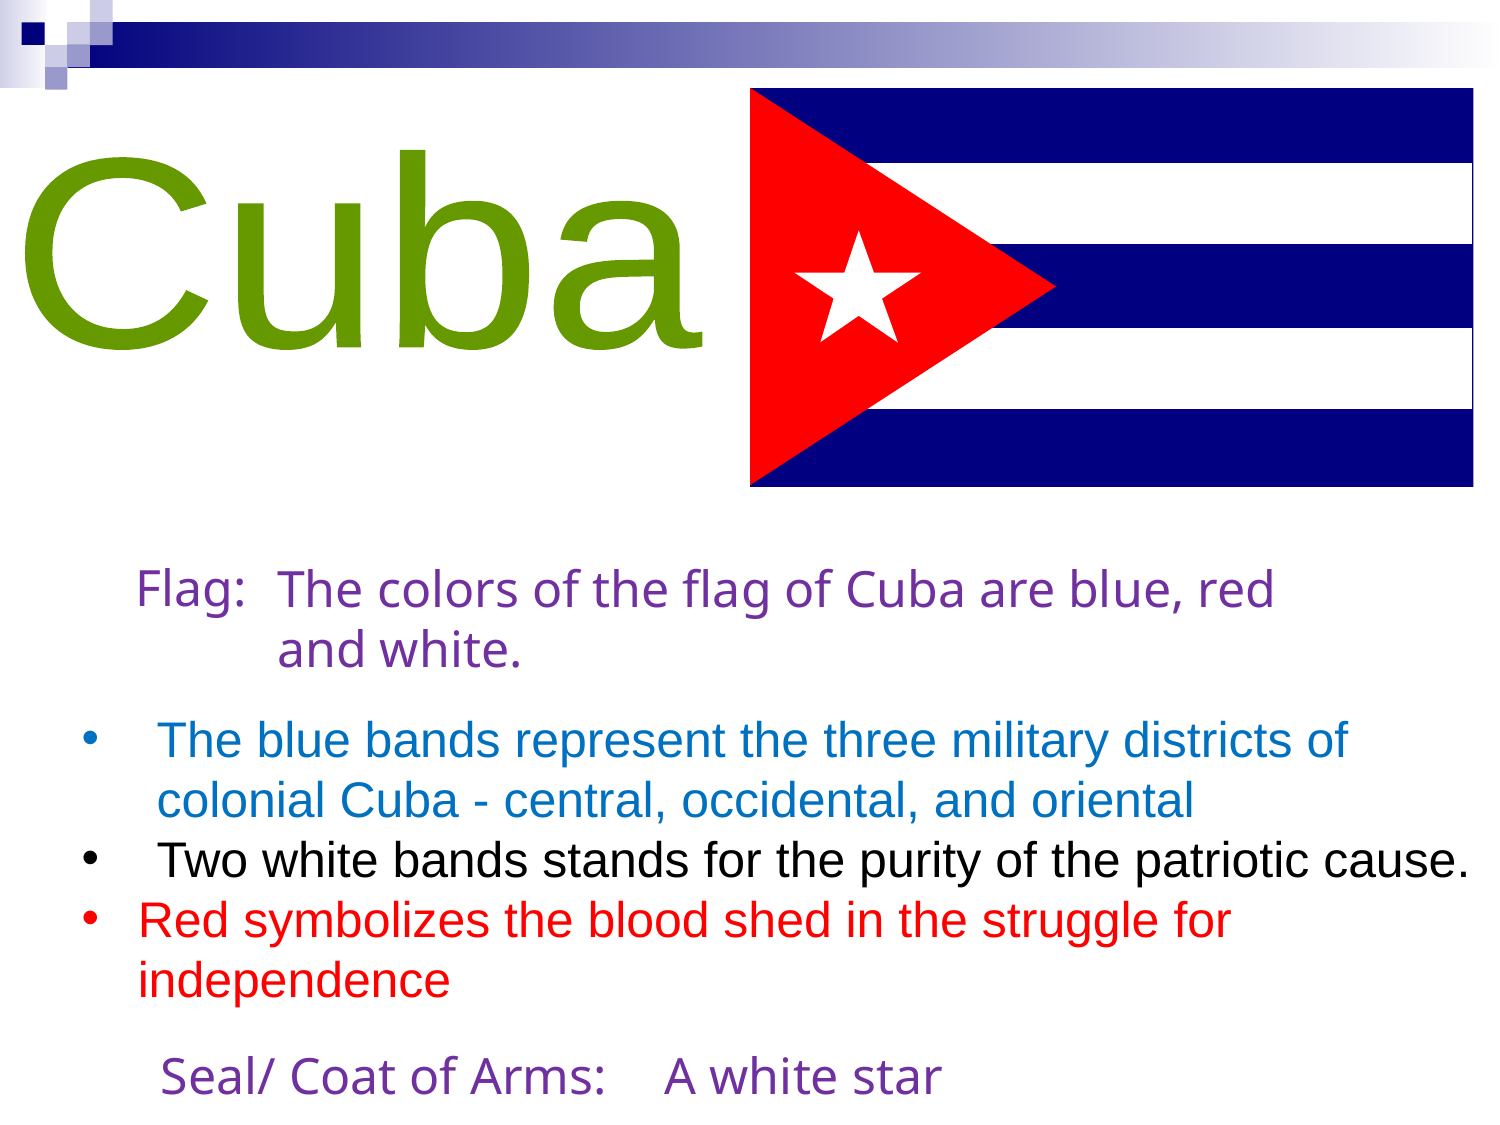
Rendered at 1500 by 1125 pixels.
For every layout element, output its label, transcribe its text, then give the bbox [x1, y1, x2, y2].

text_box Flag: [120, 549, 262, 624]
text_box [749, 87, 1475, 488]
text_box The colors of the flag of Cuba are blue, red and white. [262, 549, 1468, 685]
text_box A white star [649, 1036, 1038, 1112]
text_box The blue bands represent the three military districts of colonial Cuba - central, occidental, and oriental Two white bands stands for the purity of the patriotic cause. Red symbolizes the blood shed in the struggle for independence [66, 699, 1498, 1015]
text_box Seal/ Coat of Arms: [145, 1036, 623, 1112]
